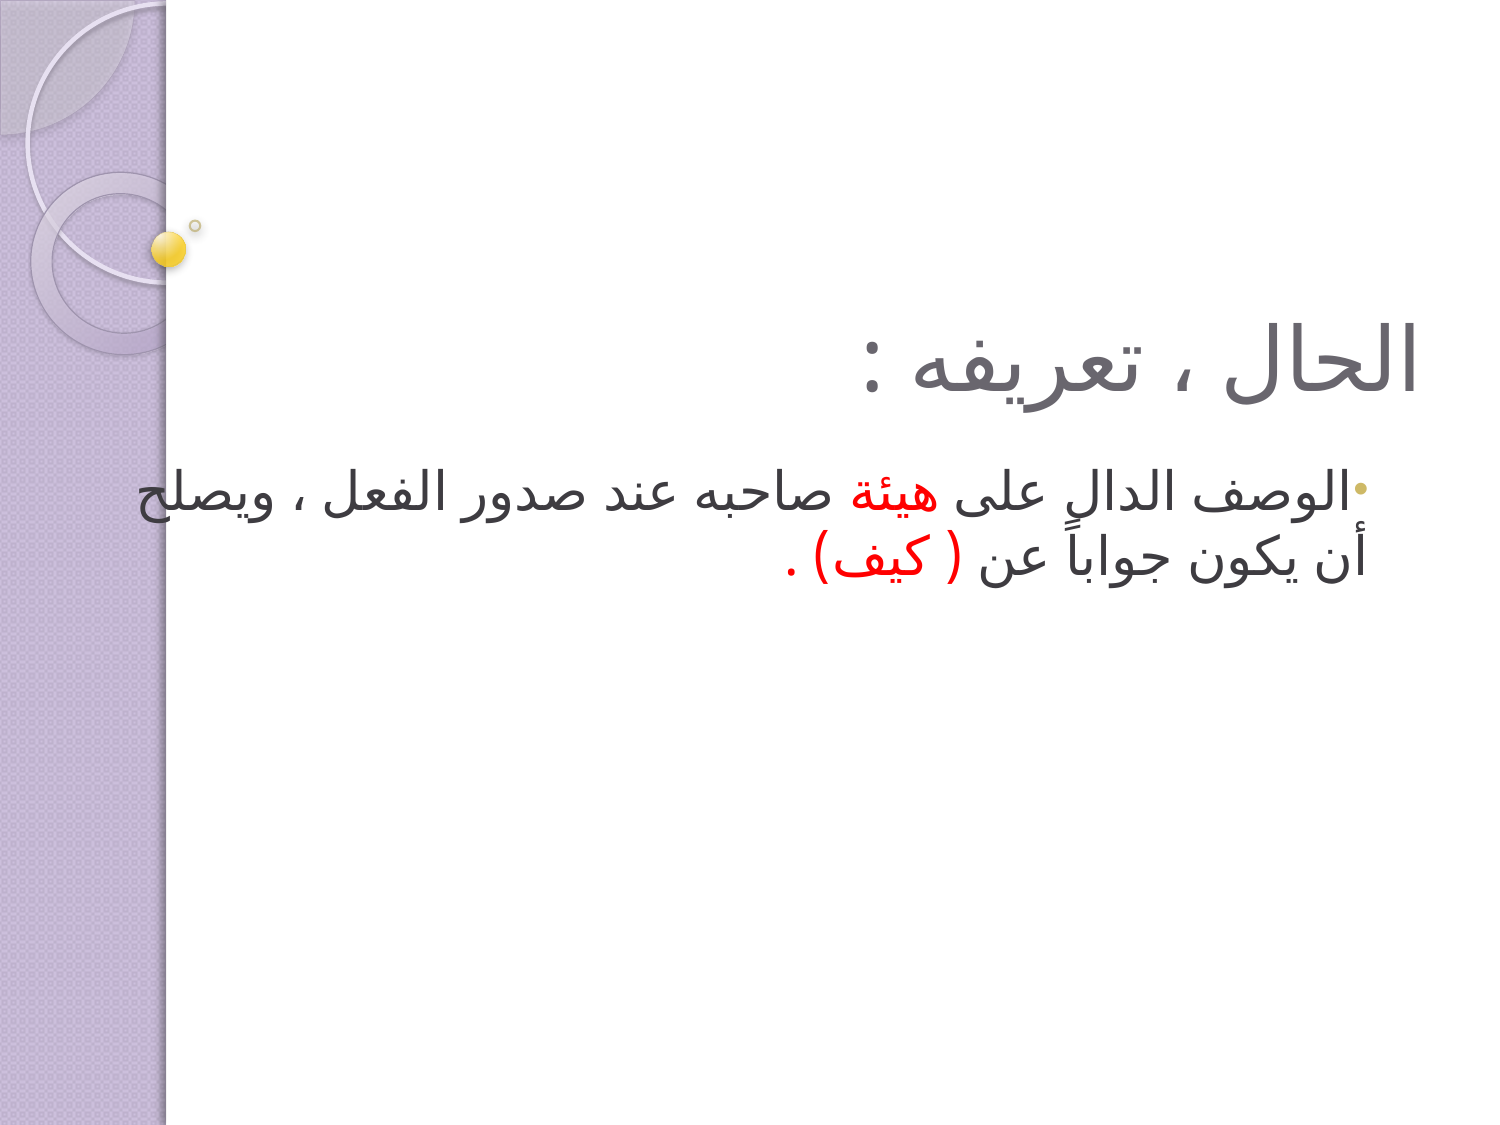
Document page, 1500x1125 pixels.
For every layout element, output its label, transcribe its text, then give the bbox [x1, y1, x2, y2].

title الحال ، تعريفه : [375, 199, 1438, 417]
subtitle الوصف الدال على هيئة صاحبه عند صدور الفعل ، ويصلح أن يكون جواباً عن ( كيف) . [100, 456, 1388, 858]
